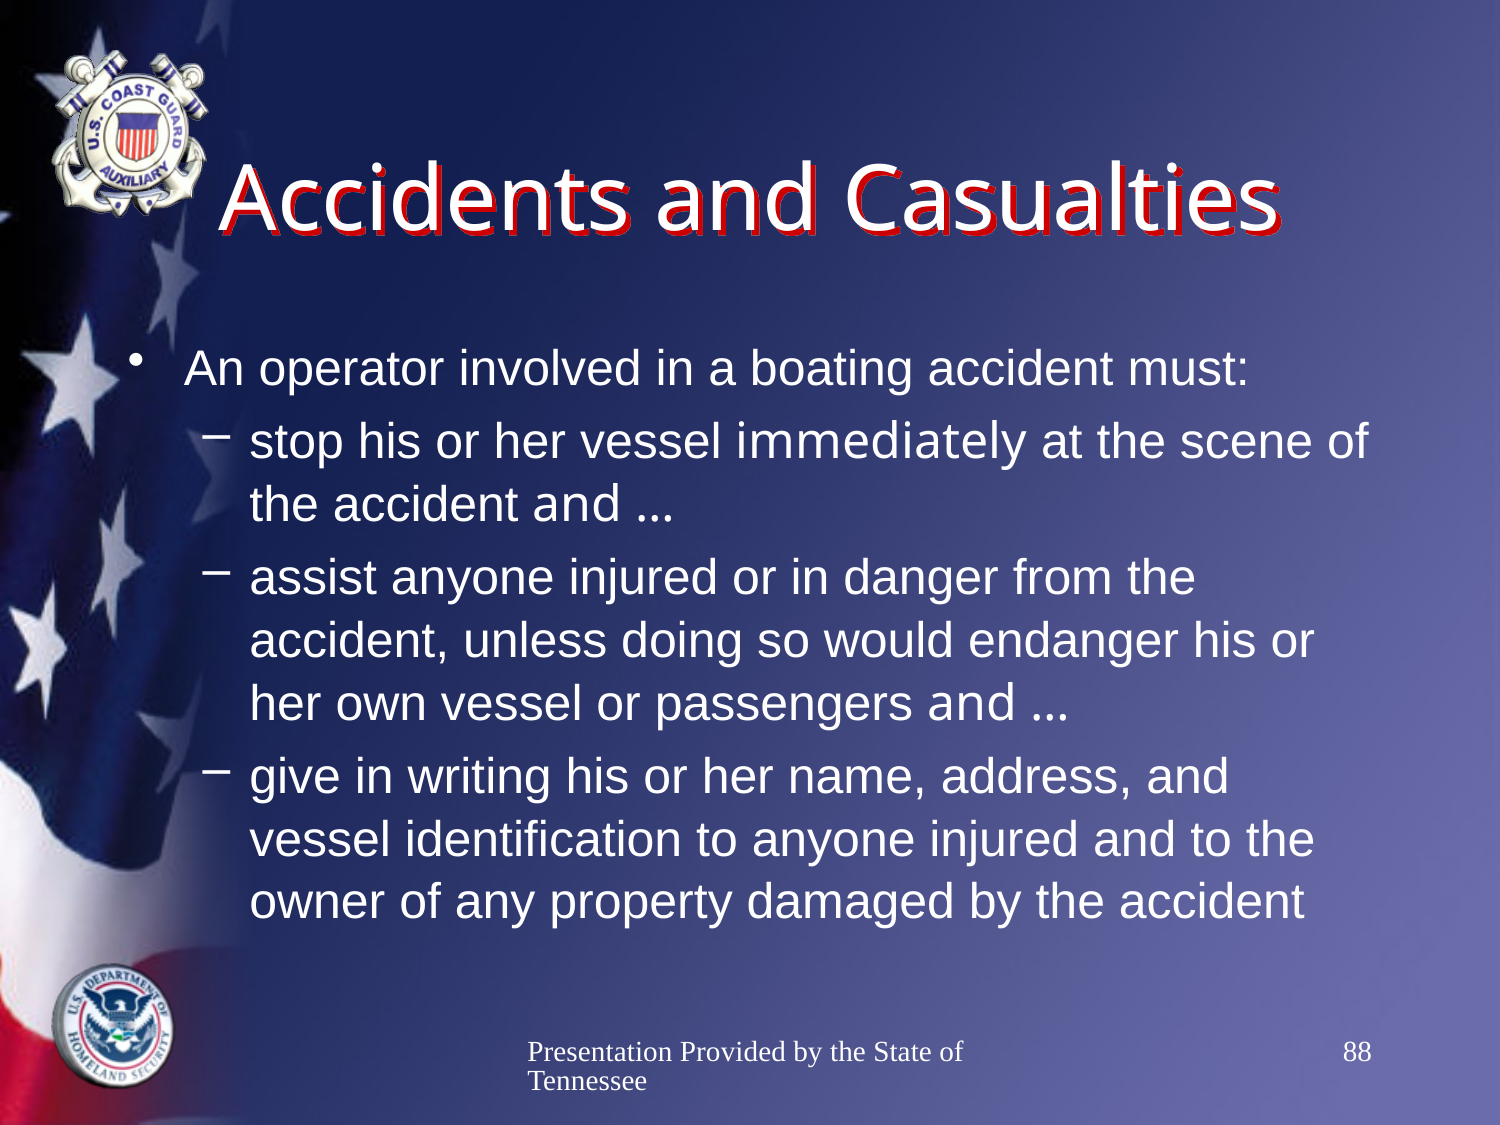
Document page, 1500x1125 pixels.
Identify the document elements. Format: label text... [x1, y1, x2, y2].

picture [0, 0, 1500, 1125]
footer Presentation Provided by the State of Tennessee [512, 1025, 988, 1100]
list An operator involved in a boating accident must: stop his or her vessel immediately at the scene of the accident and … assist anyone injured or in danger from the accident, unless doing so would endanger his or her own vessel or passengers and … give in writing his or her name, address, and vessel identification to anyone injured and to the owner of any property damaged by the accident [112, 324, 1388, 1000]
slide_number 88 [1074, 1025, 1388, 1100]
title Accidents and Casualties [112, 99, 1388, 288]
